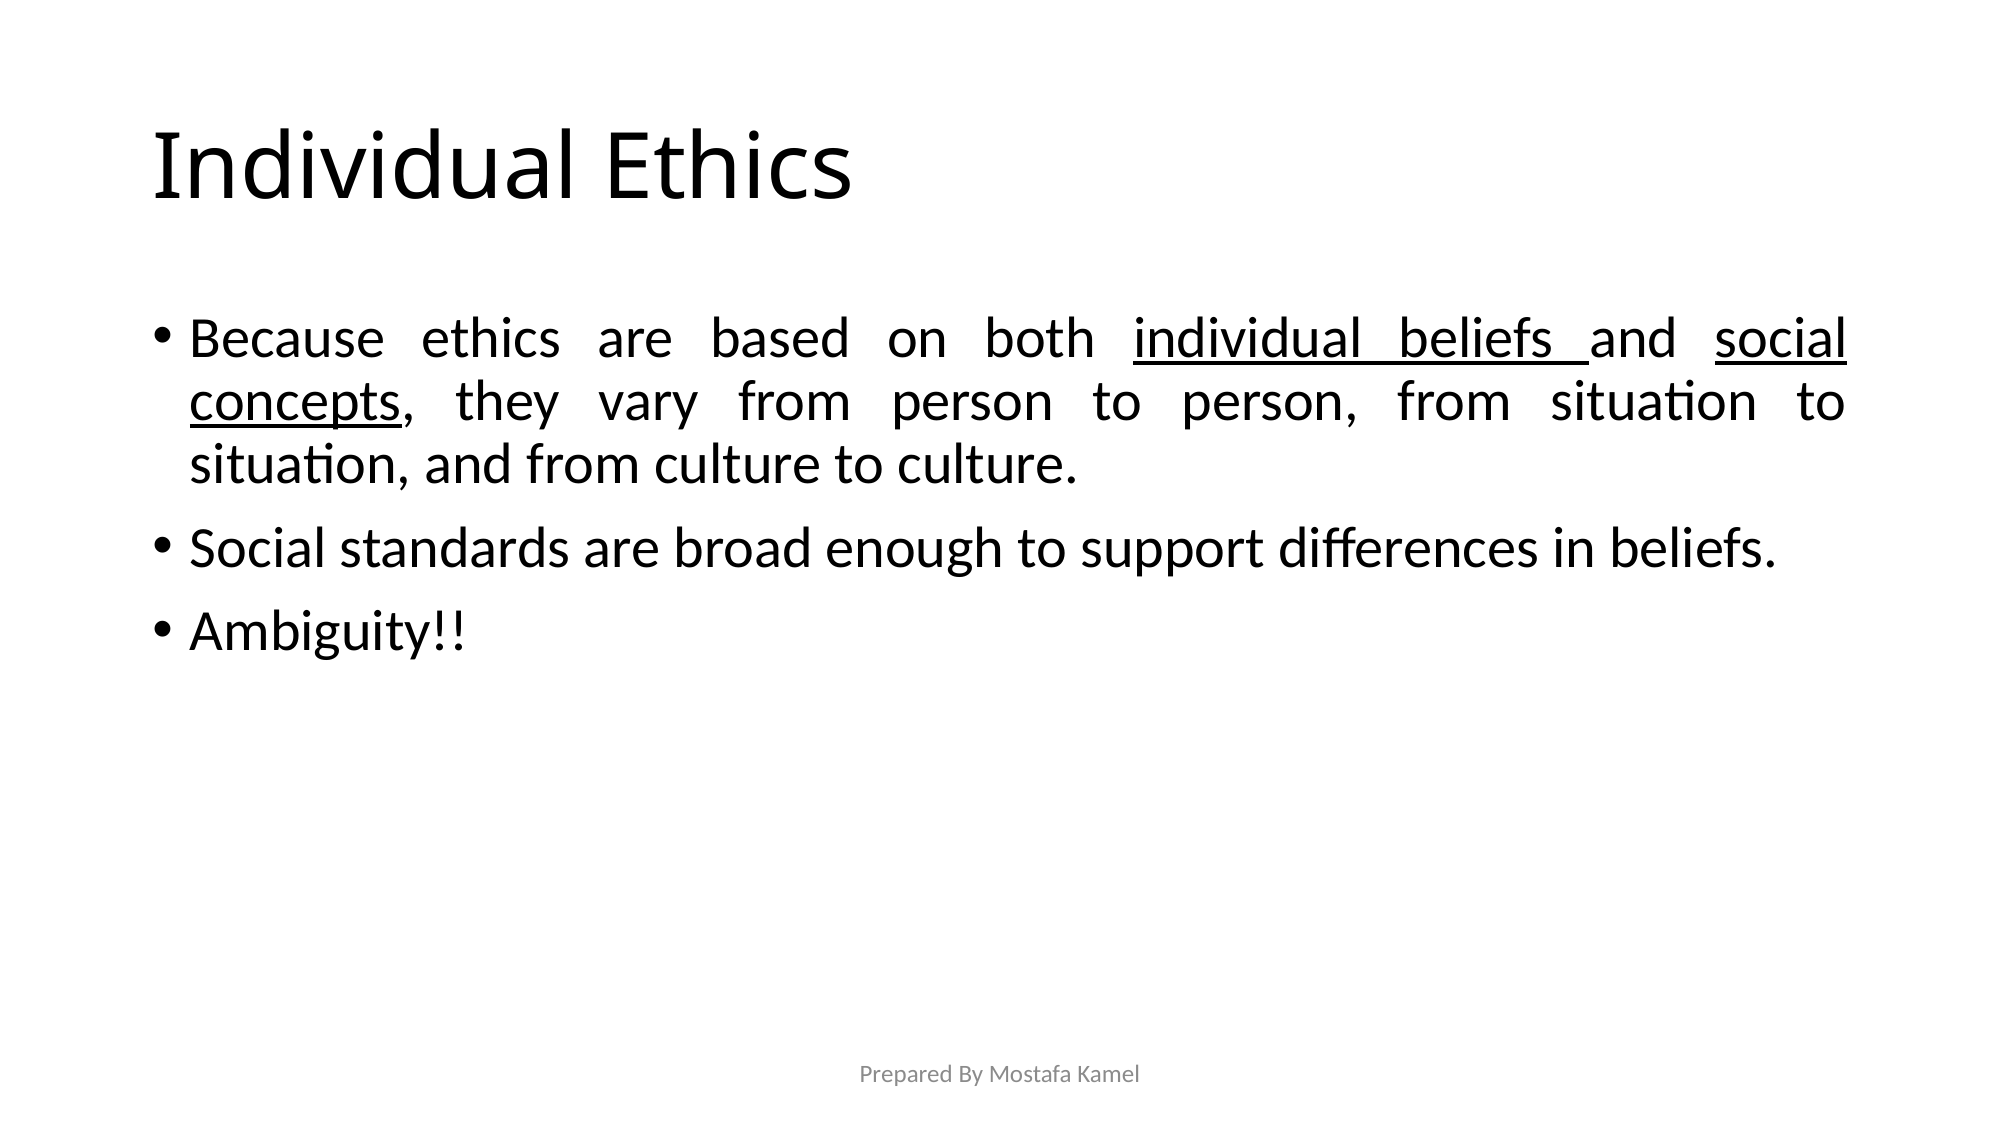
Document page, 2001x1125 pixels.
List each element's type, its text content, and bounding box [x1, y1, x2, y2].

list Because ethics are based on both individual beliefs and social concepts, they vary from person to person, from situation to situation, and from culture to culture. Social standards are broad enough to support differences in beliefs. Ambiguity!! [137, 299, 1863, 1014]
title Individual Ethics [137, 59, 1863, 278]
footer Prepared By Mostafa Kamel [662, 1042, 1338, 1103]
